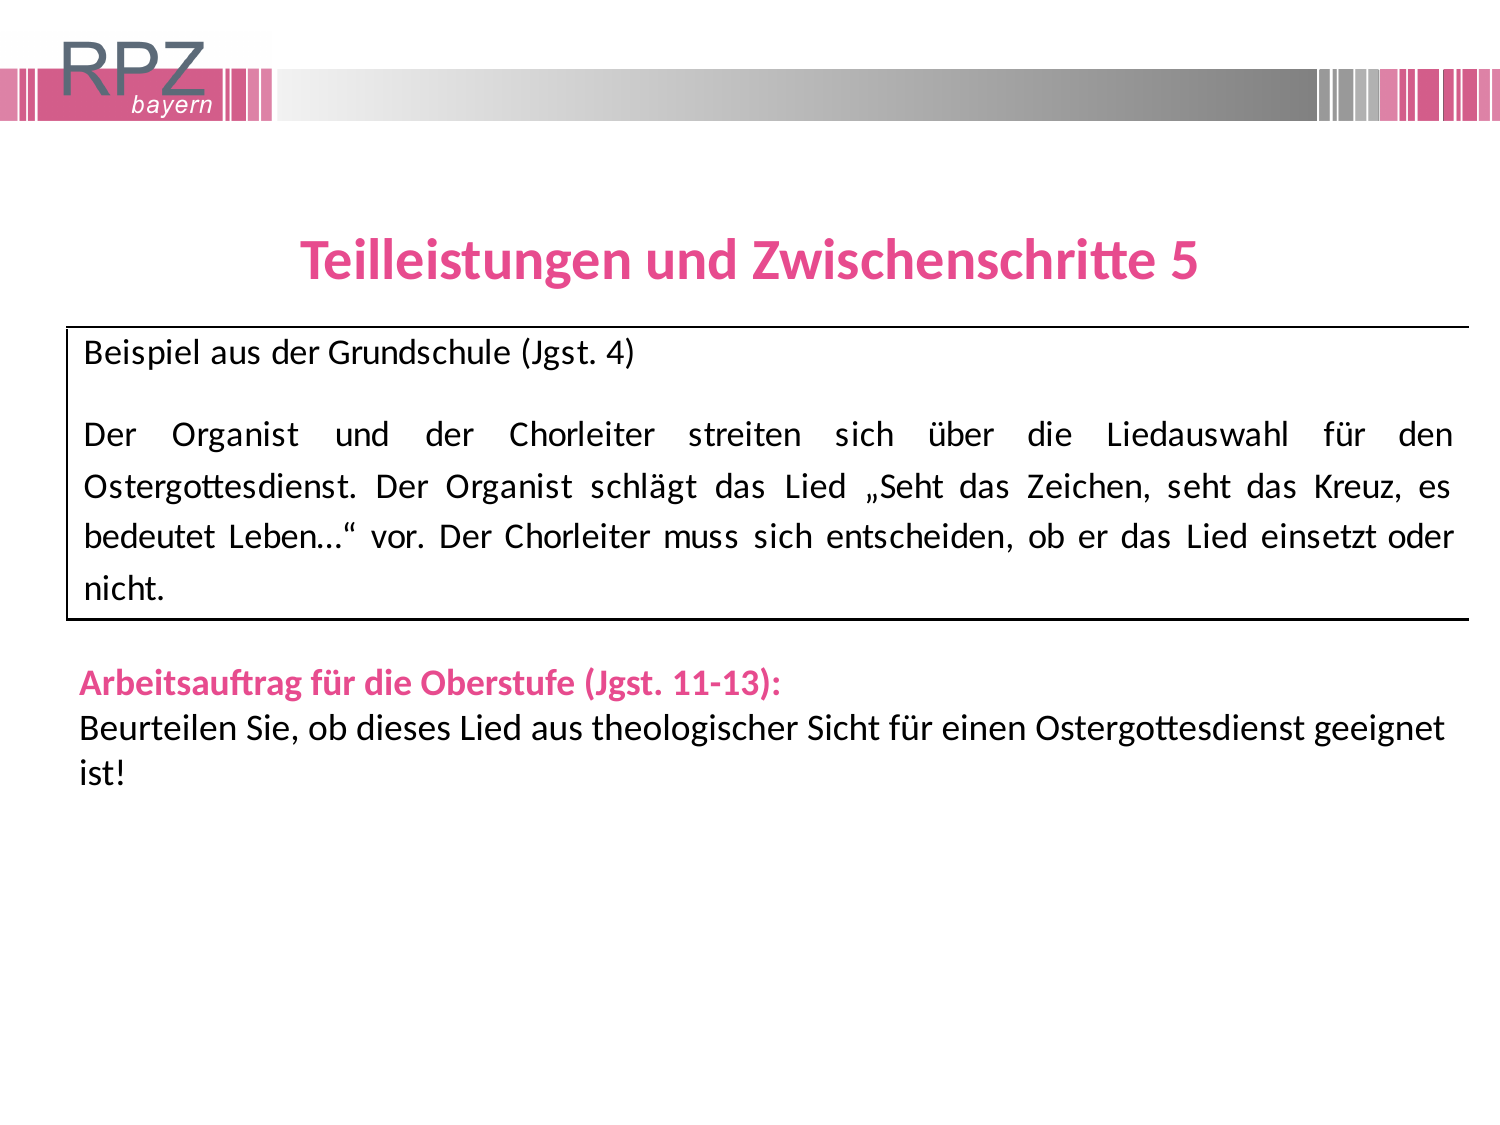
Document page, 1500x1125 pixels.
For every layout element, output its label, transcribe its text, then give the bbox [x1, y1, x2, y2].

picture [65, 326, 1472, 651]
title Teilleistungen und Zwischenschritte 5 [74, 161, 1426, 323]
picture [1319, 69, 1379, 121]
picture [1443, 69, 1500, 121]
text_box Arbeitsauftrag für die Oberstufe (Jgst. 11-13): Beurteilen Sie, ob dieses Lied aus theologischer Sicht für einen Ostergottesdienst geeignet ist! [71, 650, 1478, 800]
picture [0, 31, 272, 121]
picture [1380, 69, 1439, 121]
